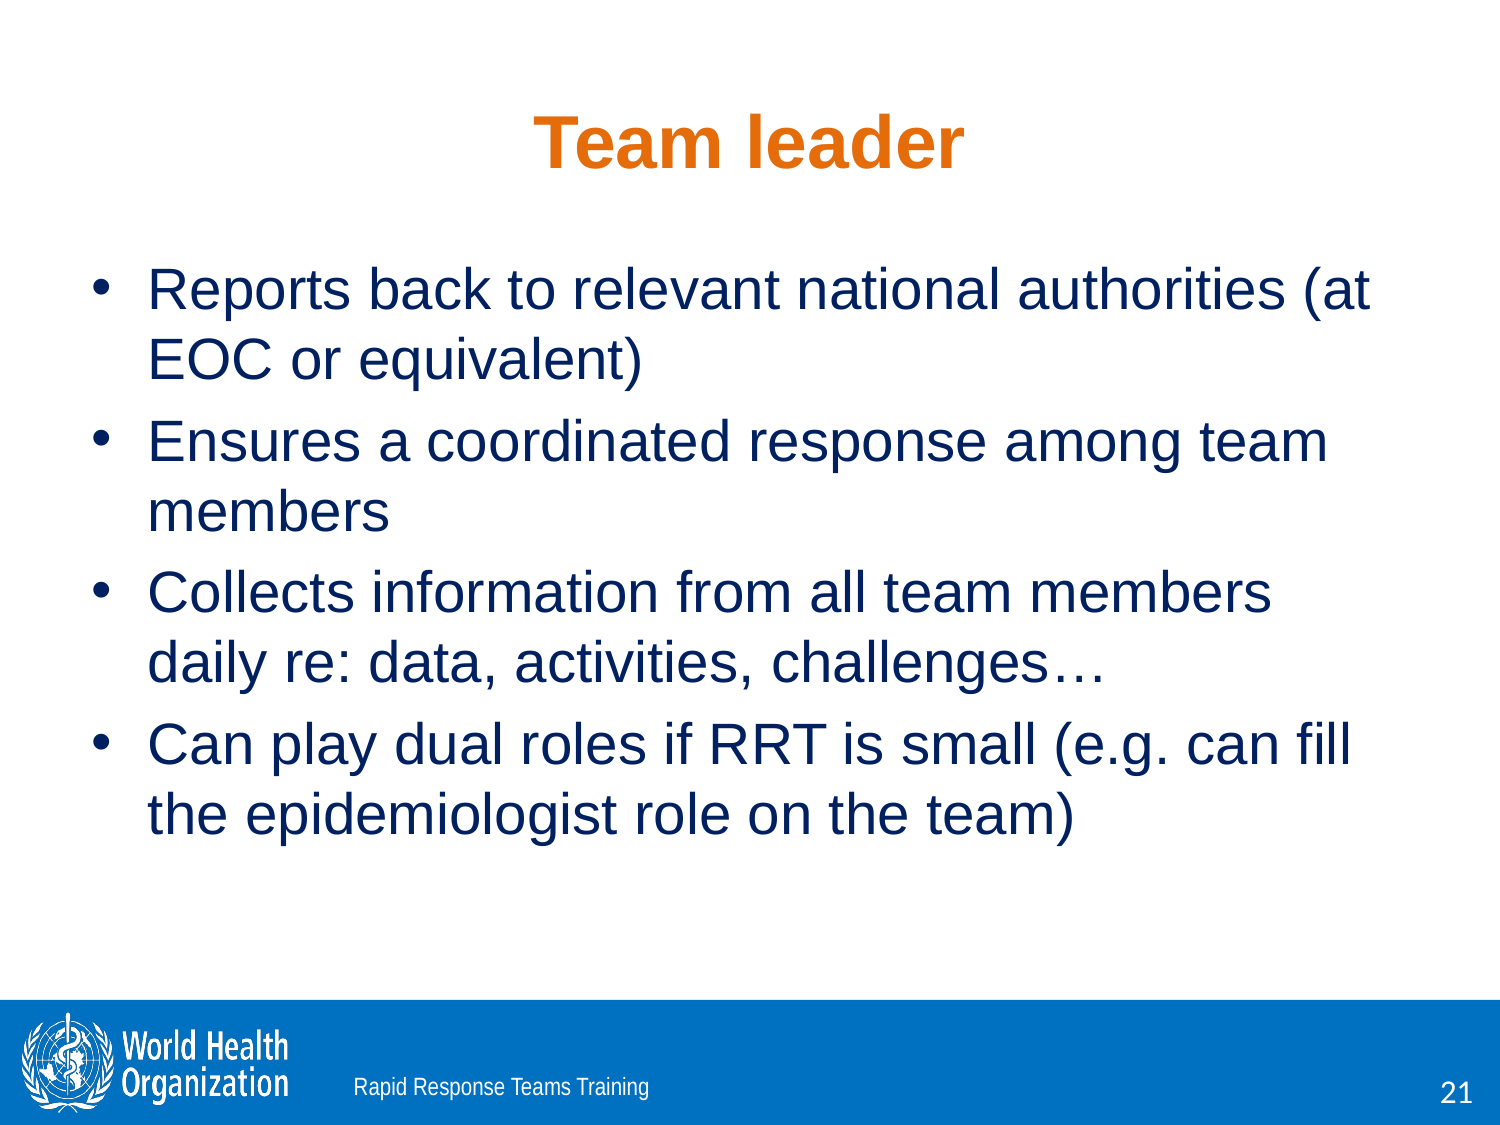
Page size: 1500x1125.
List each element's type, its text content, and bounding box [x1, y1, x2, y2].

title Team leader [75, 45, 1425, 233]
picture [21, 1012, 288, 1113]
list Reports back to relevant national authorities (at EOC or equivalent) Ensures a coordinated response among team members Collects information from all team members daily re: data, activities, challenges… Can play dual roles if RRT is small (e.g. can fill the epidemiologist role on the team) [76, 243, 1412, 1024]
